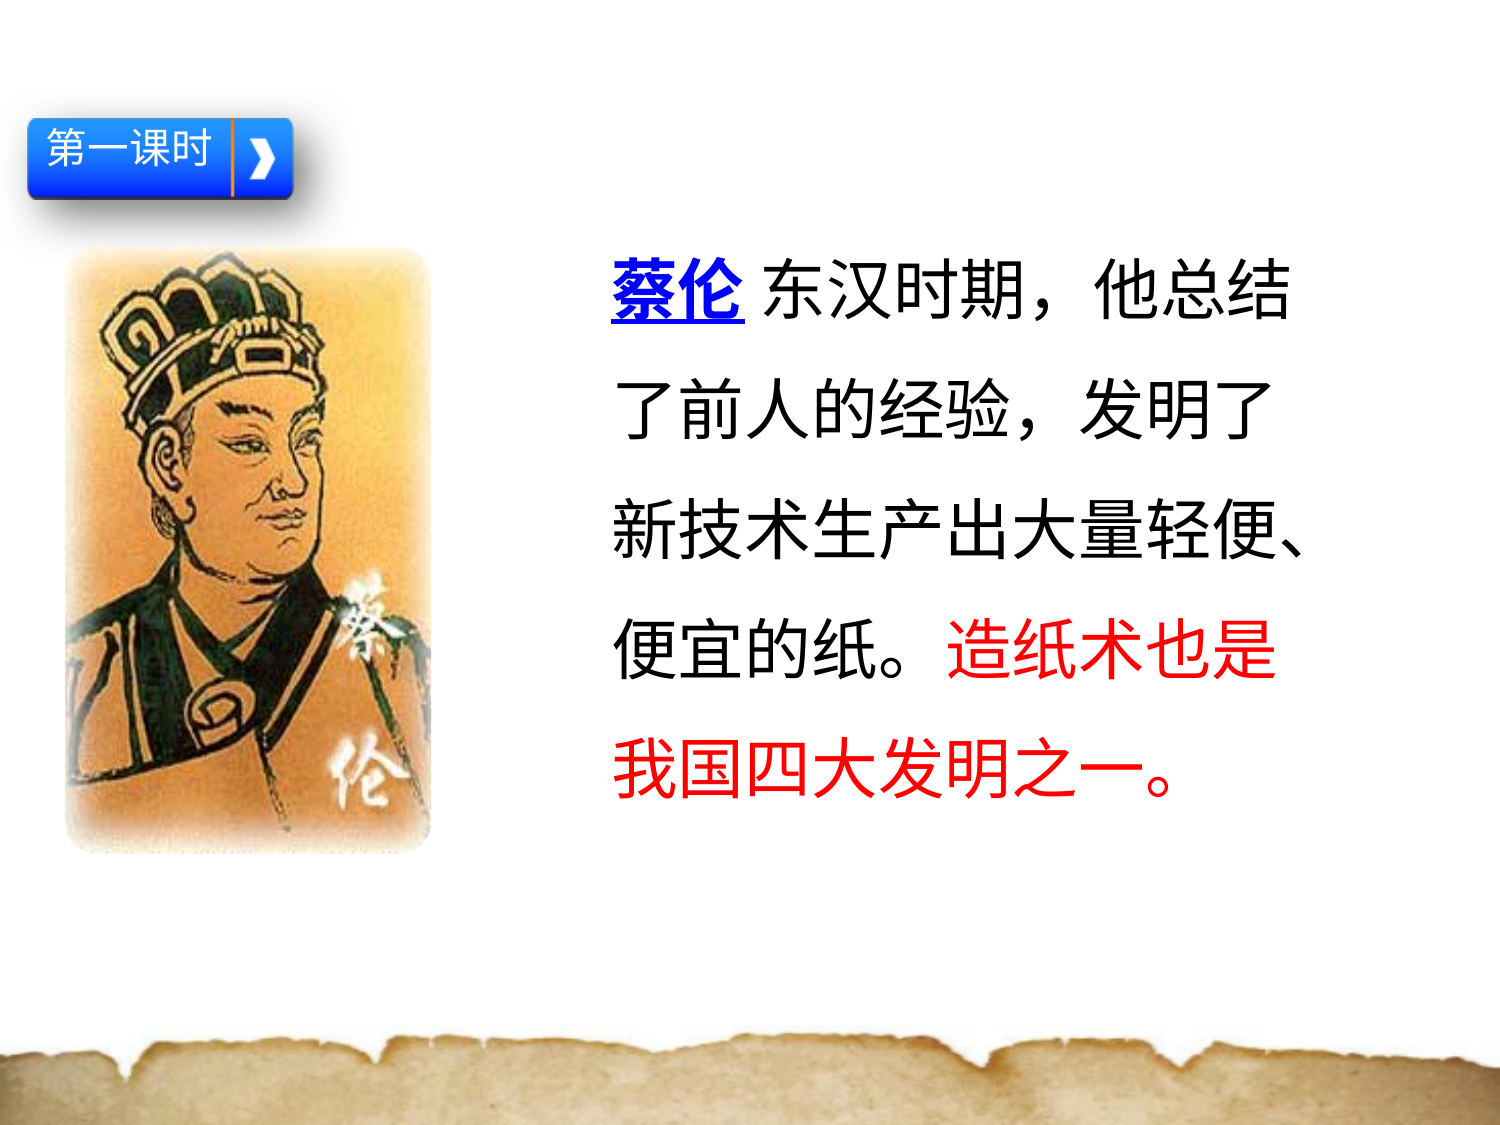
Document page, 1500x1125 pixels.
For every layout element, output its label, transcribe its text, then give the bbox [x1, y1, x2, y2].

picture [0, 987, 1500, 1125]
picture [64, 247, 432, 854]
picture [26, 116, 294, 201]
text_box 蔡伦 东汉时期，他总结了前人的经验，发明了新技术生产出大量轻便、便宜的纸。造纸术也是我国四大发明之一。 [596, 200, 1353, 815]
